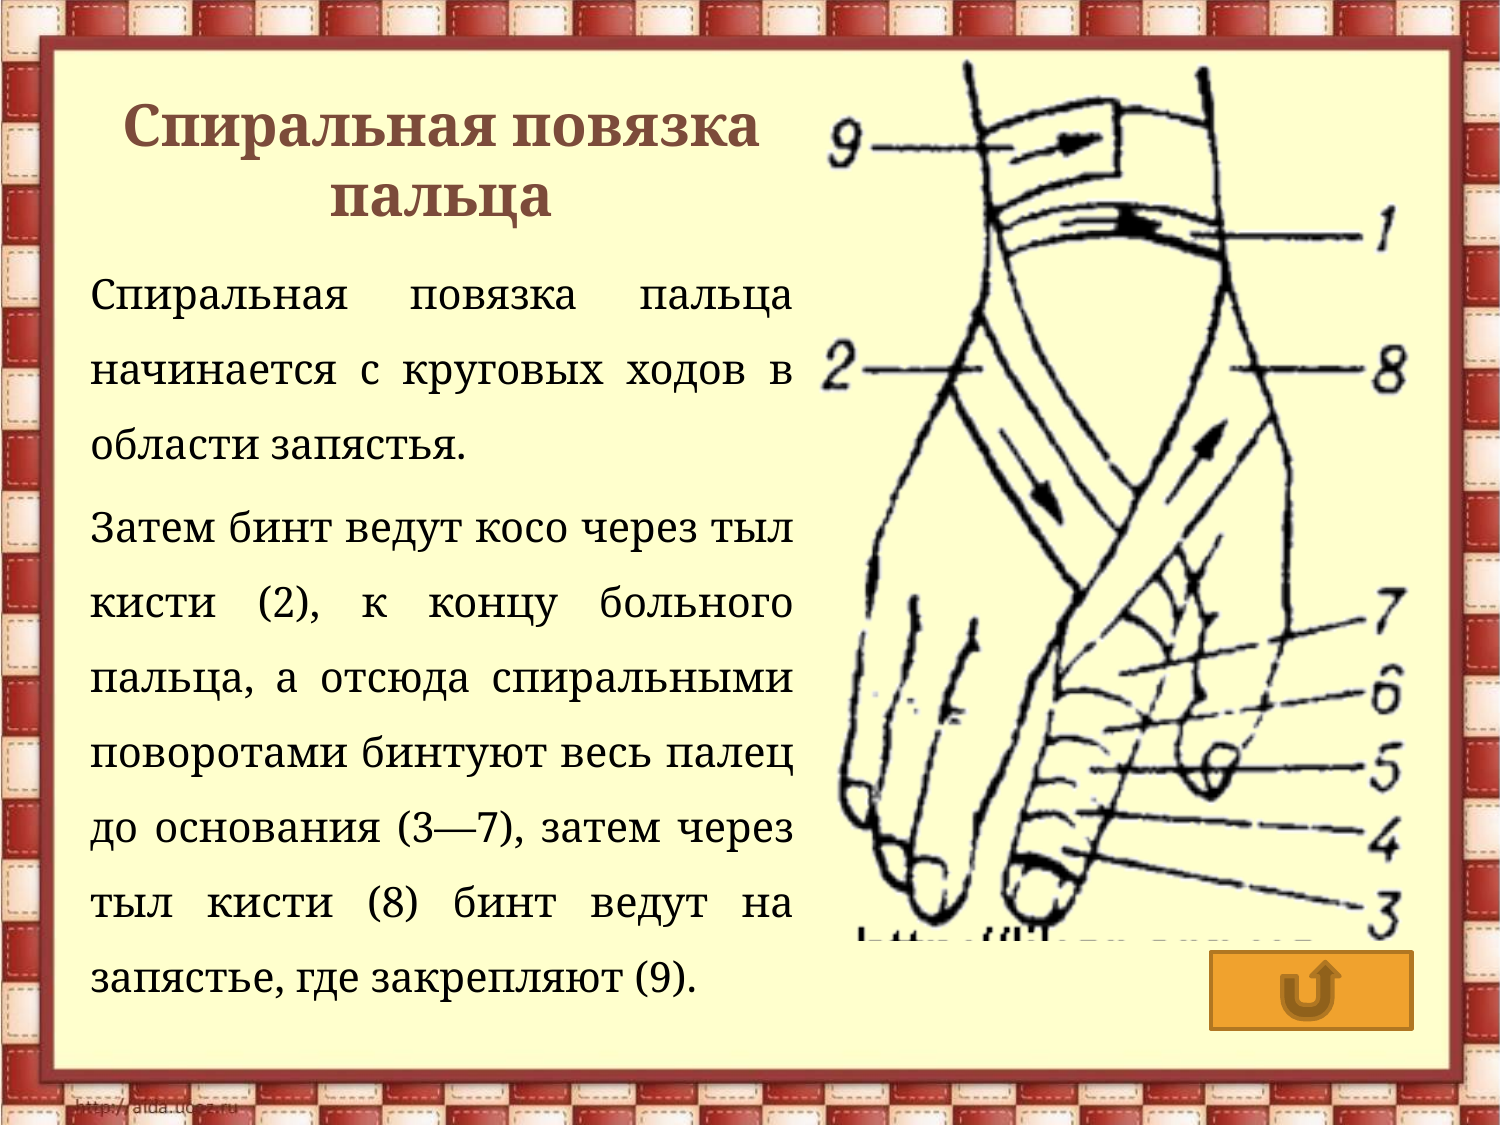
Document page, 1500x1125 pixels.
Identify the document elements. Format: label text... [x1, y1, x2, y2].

list Спиральная повязка пальца начинается с круговых ходов в области запястья. Затем бинт ведут косо через тыл кисти (2), к концу больного пальца, а отсюда спиральными поворотами бинтуют весь палец до основания (3—7), затем через тыл кисти (8) бинт ведут на запястье, где закрепляют (9). [74, 235, 810, 1006]
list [679, 30, 1500, 941]
title Спиральная повязка пальца [74, 44, 674, 235]
picture [0, 0, 1500, 1125]
text_box [1209, 950, 1414, 1031]
